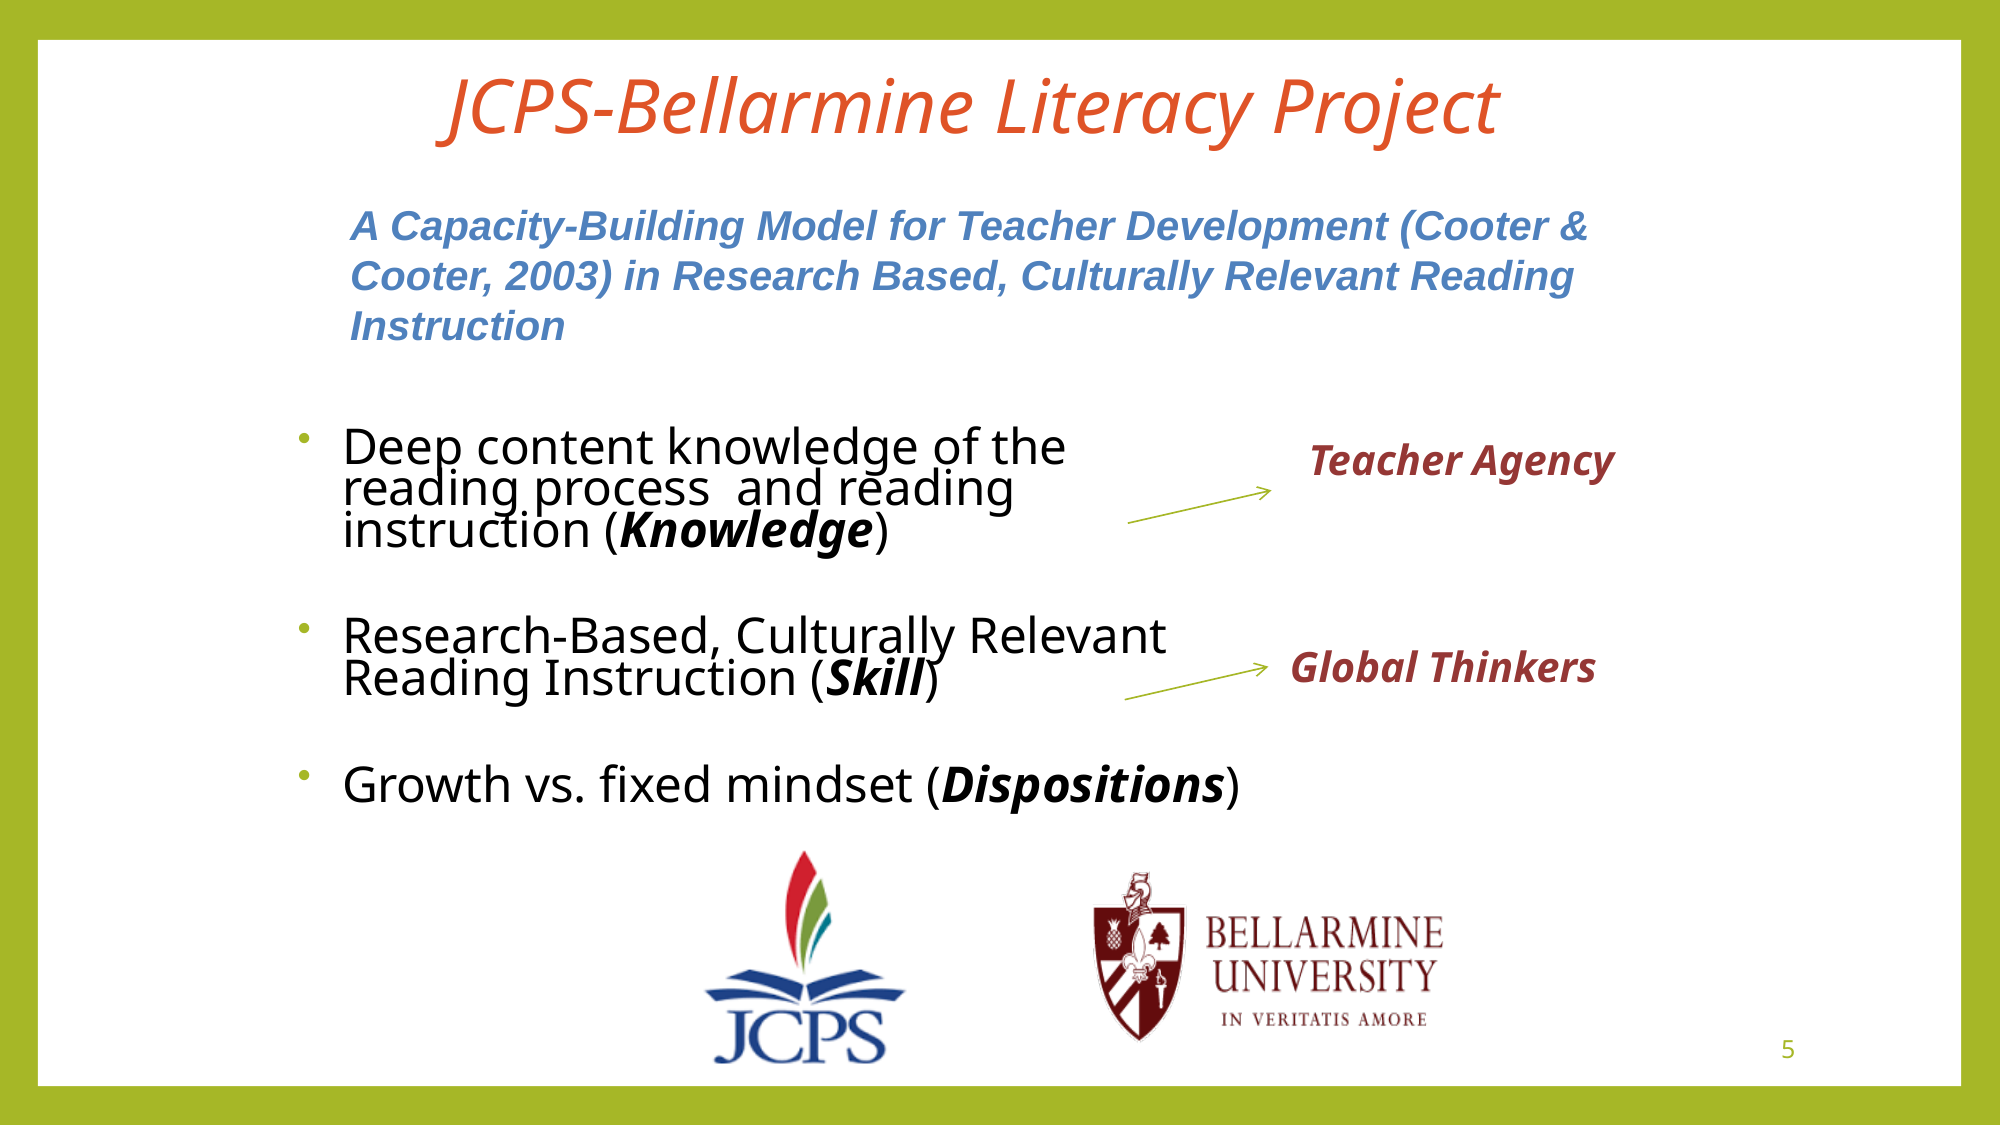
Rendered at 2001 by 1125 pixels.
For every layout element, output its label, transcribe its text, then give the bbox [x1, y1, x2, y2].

title JCPS-Bellarmine Literacy Project [432, 38, 1571, 181]
slide_number 5 [1530, 1020, 1811, 1081]
picture [1029, 869, 1521, 1046]
text_box Global Thinkers [1275, 633, 1725, 699]
list Deep content knowledge of the reading process and reading instruction (Knowledge) Research-Based, Culturally Relevant Reading Instruction (Skill) Growth vs. fixed mindset (Dispositions) [278, 422, 1267, 845]
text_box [1124, 666, 1269, 700]
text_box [1127, 490, 1272, 524]
picture [699, 844, 913, 1071]
text_box A Capacity-Building Model for Teacher Development (Cooter & Cooter, 2003) in Research Based, Culturally Relevant Reading Instruction [335, 191, 1676, 357]
text_box Teacher Agency [1293, 426, 1706, 492]
